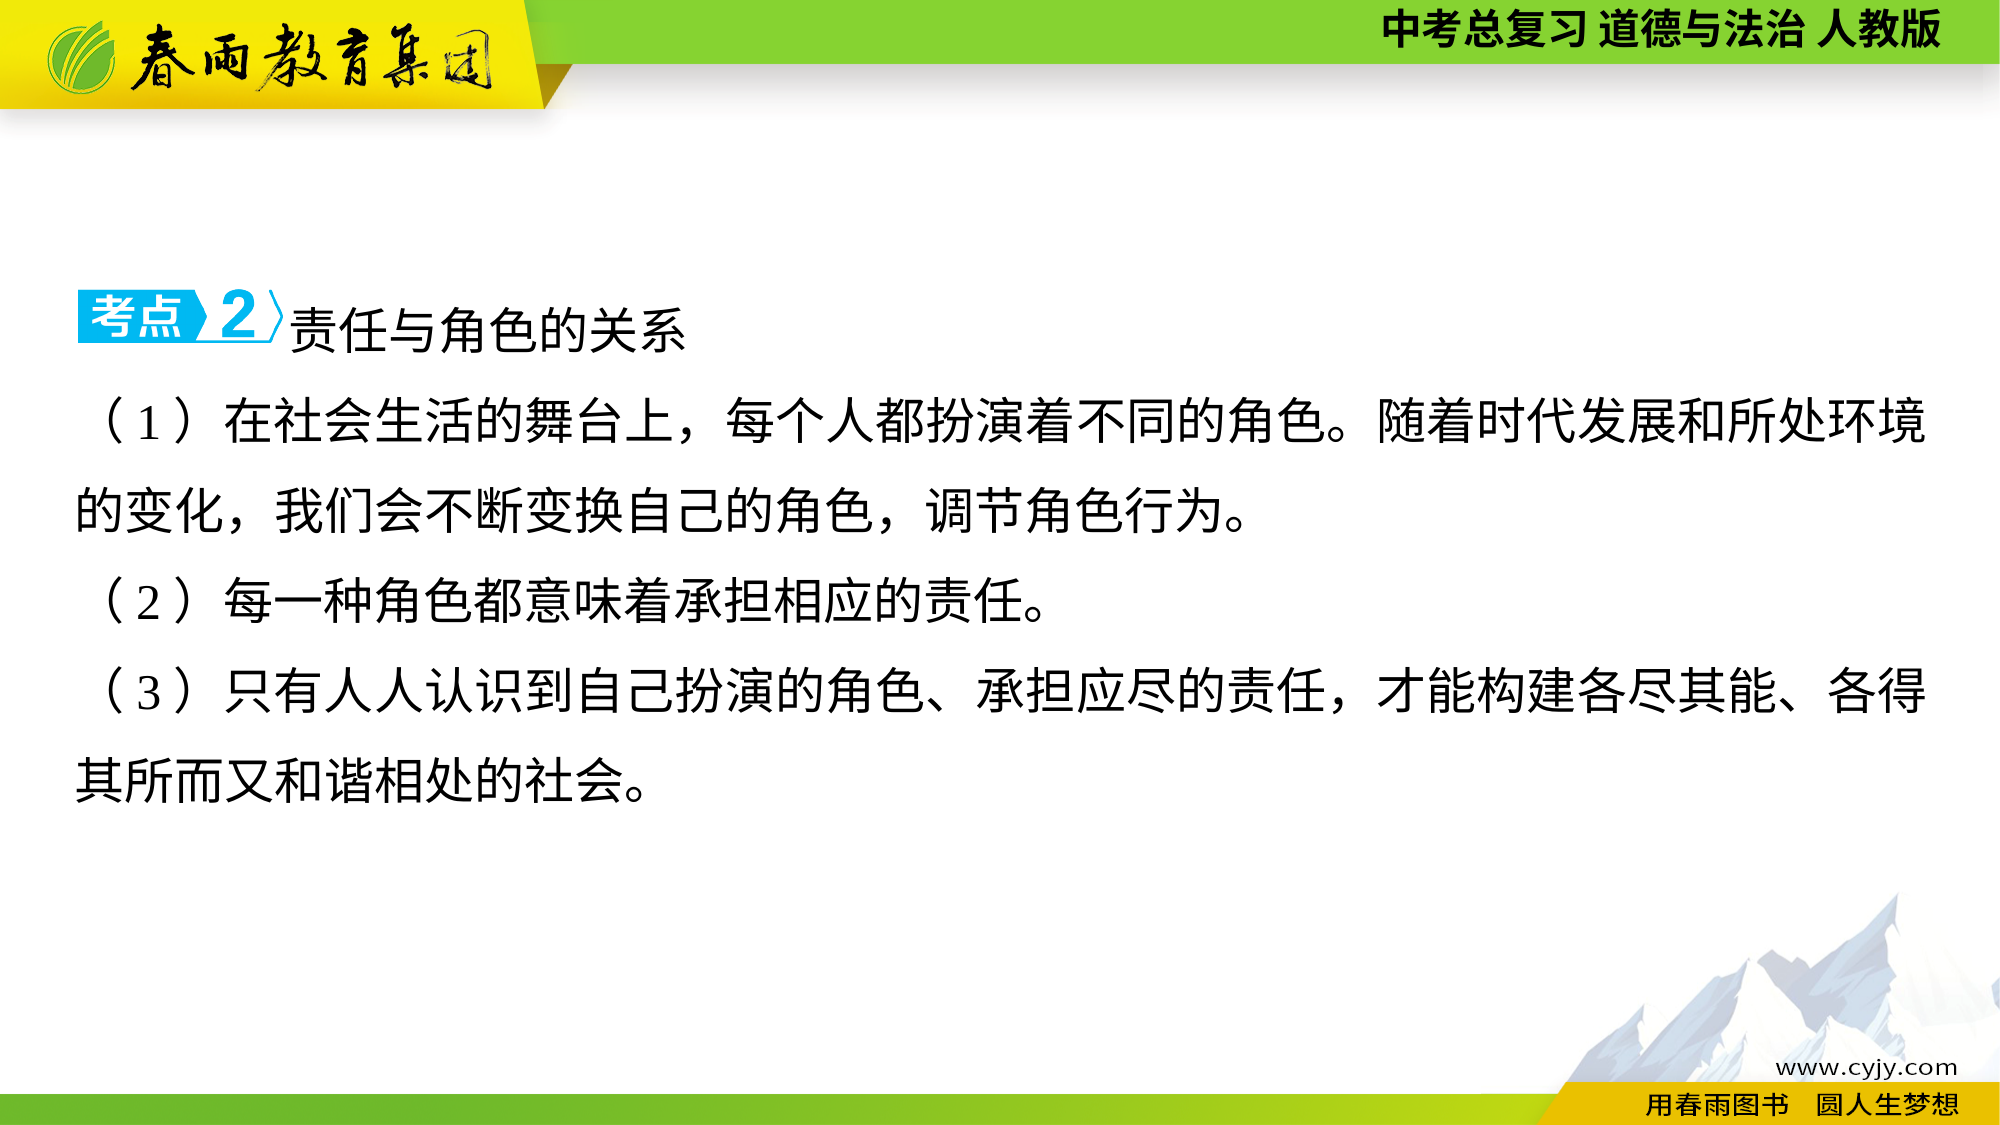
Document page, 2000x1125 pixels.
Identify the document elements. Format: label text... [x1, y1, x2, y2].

list 责任与角色的关系 （1）在社会生活的舞台上，每个人都扮演着不同的角色。随着时代发展和所处环境的变化，我们会不断变换自己的角色，调节角色行为。 （2）每一种角色都意味着承担相应的责任。 （3）只有人人认识到自己扮演的角色、承担应尽的责任，才能构建各尽其能、各得其所而又和谐相处的社会。 [59, 261, 1944, 811]
picture [0, 0, 2000, 1125]
